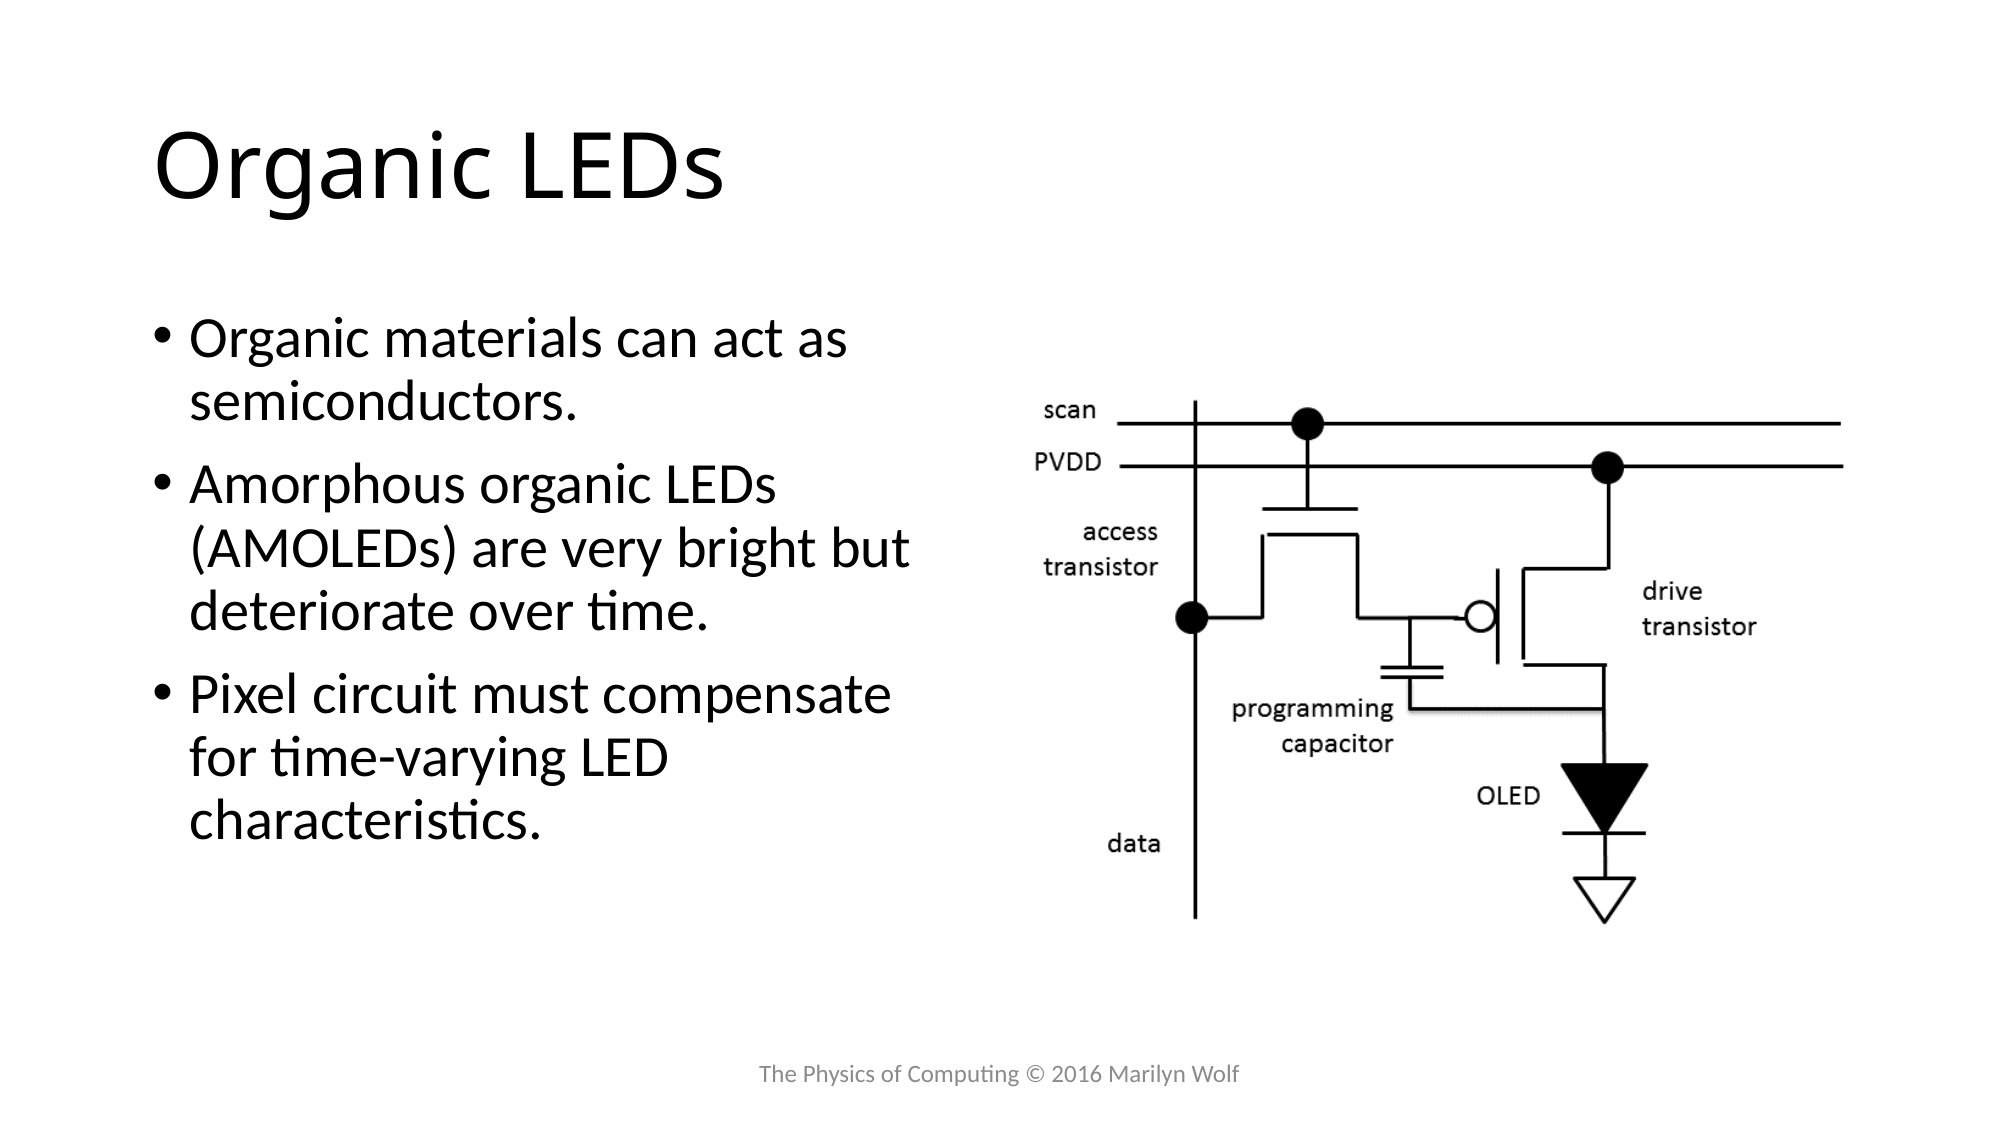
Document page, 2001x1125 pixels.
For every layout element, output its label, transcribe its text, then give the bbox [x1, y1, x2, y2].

footer The Physics of Computing © 2016 Marilyn Wolf [662, 1042, 1338, 1103]
title Organic LEDs [137, 59, 1863, 278]
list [1012, 372, 1863, 941]
list Organic materials can act as semiconductors. Amorphous organic LEDs (AMOLEDs) are very bright but deteriorate over time. Pixel circuit must compensate for time-varying LED characteristics. [137, 299, 988, 1014]
